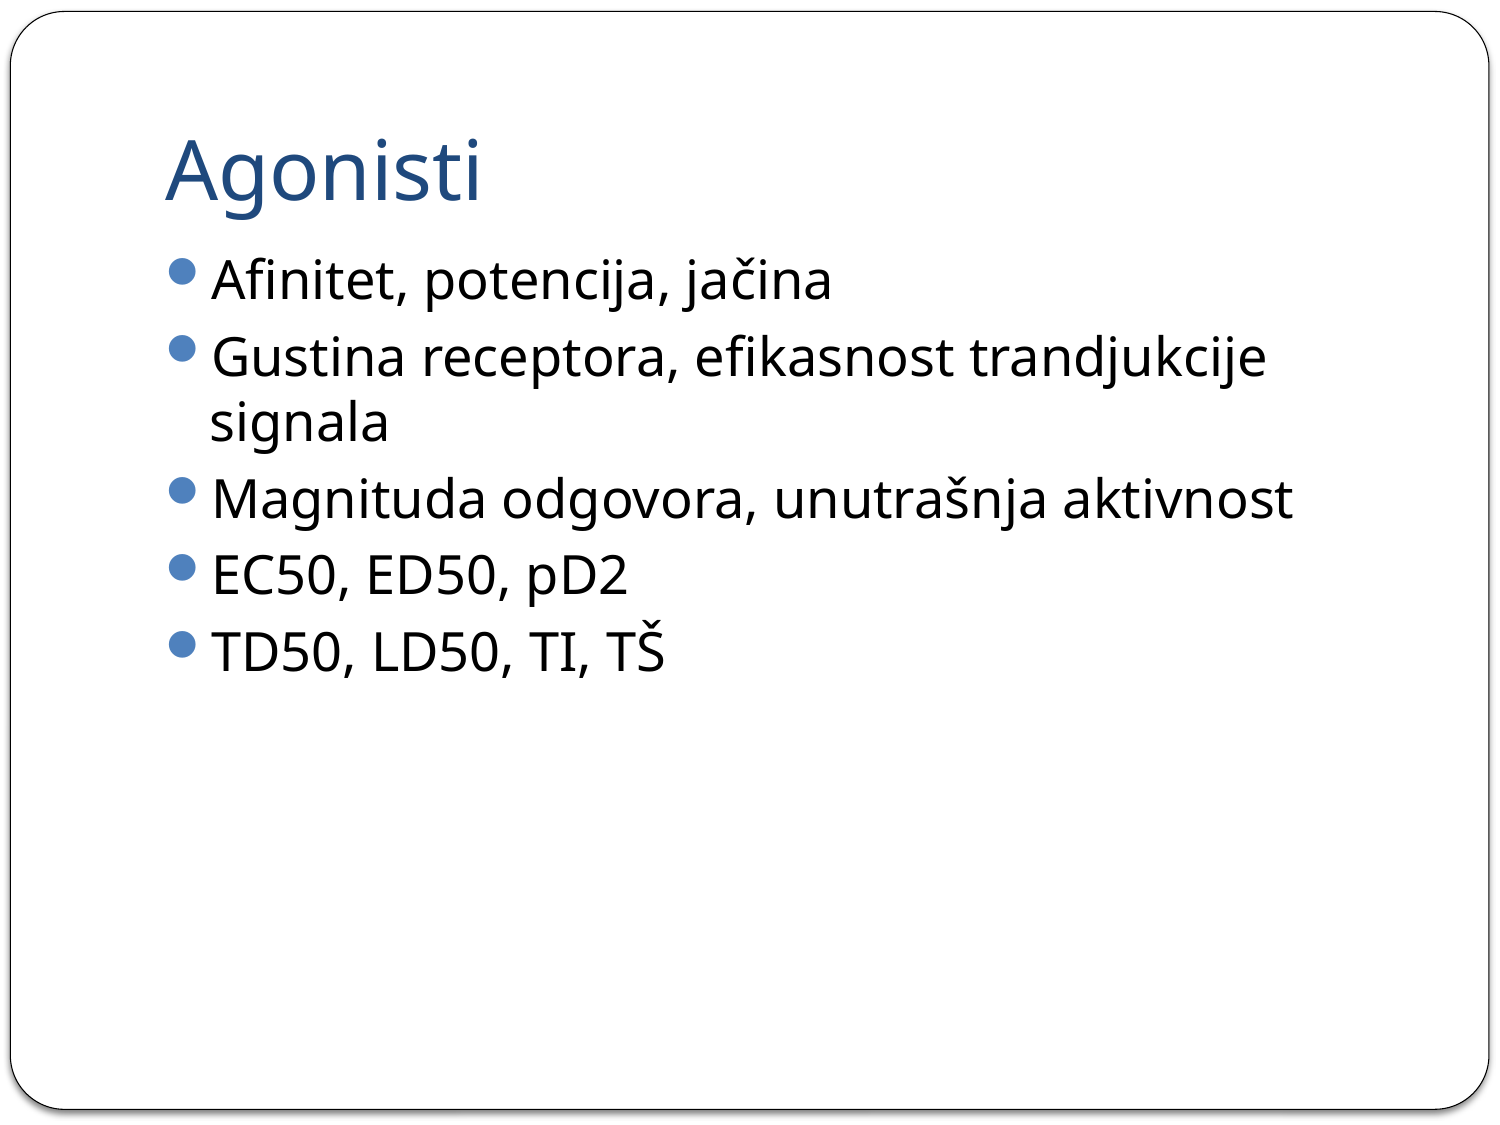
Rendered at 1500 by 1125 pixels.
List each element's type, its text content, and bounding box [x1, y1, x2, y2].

list Afinitet, potencija, jačina Gustina receptora, efikasnost trandjukcije signala Magnituda odgovora, unutrašnja aktivnost EC50, ED50, pD2 TD50, LD50, TI, TŠ [149, 237, 1426, 988]
title Agonisti [149, 44, 1426, 233]
